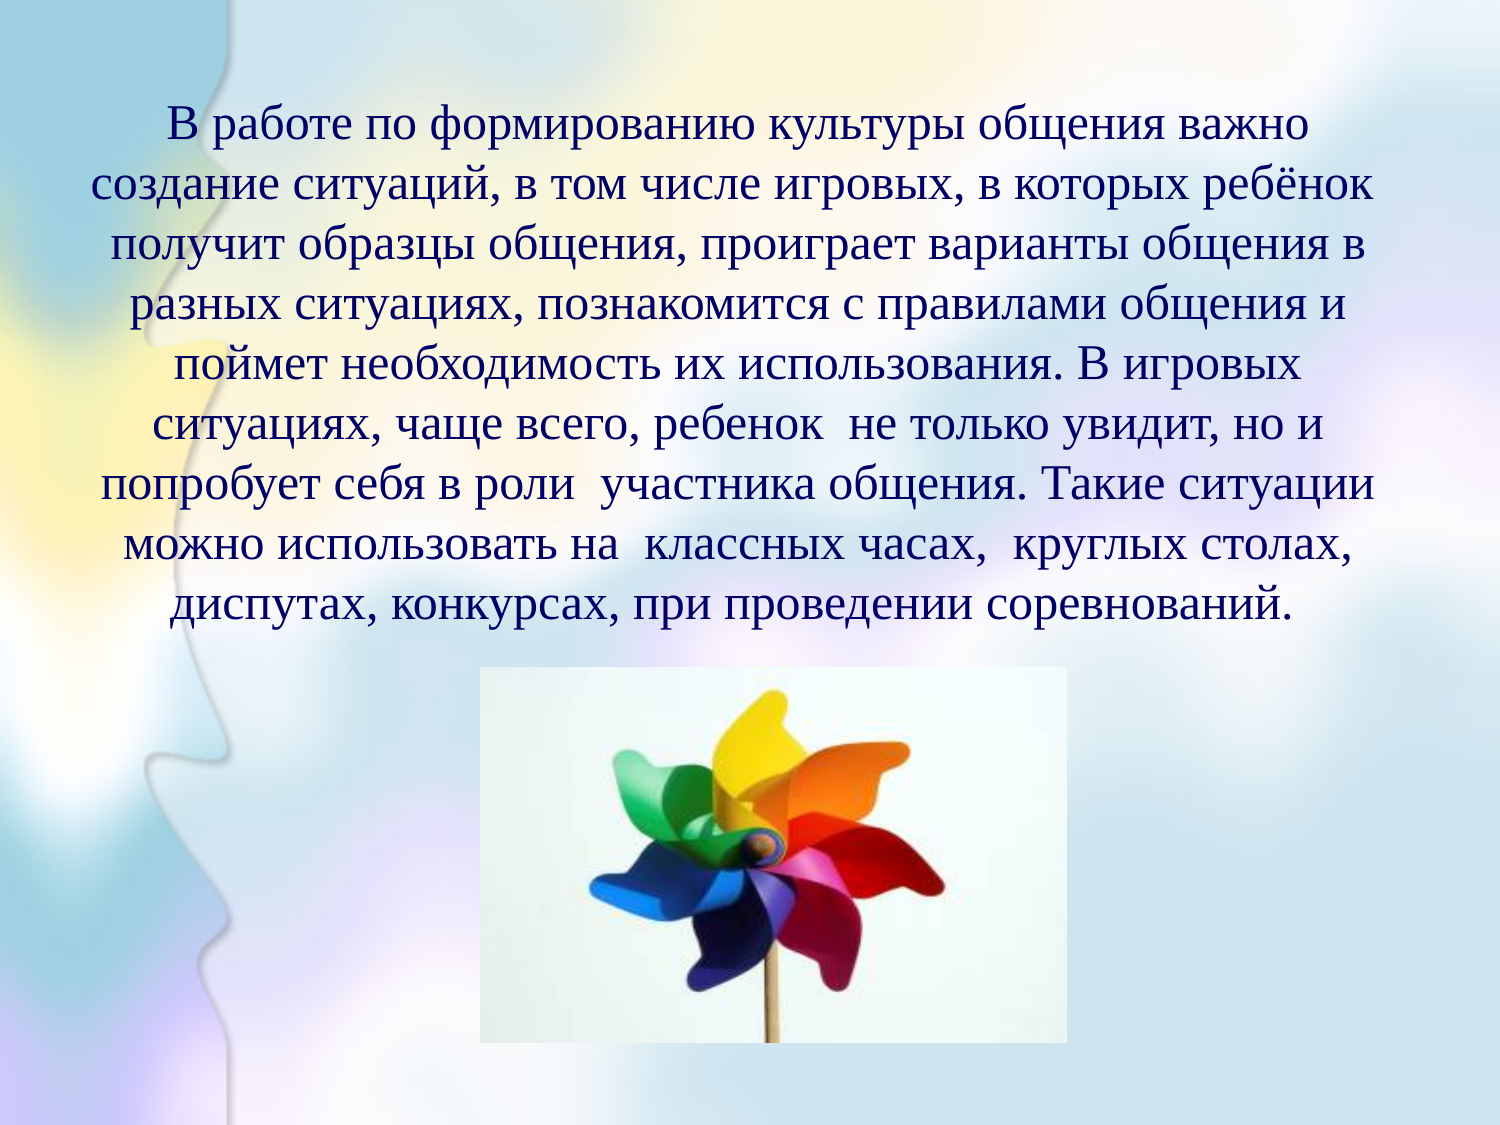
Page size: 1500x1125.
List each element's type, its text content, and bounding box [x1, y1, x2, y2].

picture [0, 0, 1500, 1125]
text_box В работе по формированию культуры общения важно создание ситуаций, в том числе игровых, в которых ребёнок получит образцы общения, проиграет варианты общения в разных ситуациях, познакомится с правилами общения и поймет необходимость их использования. В игровых ситуациях, чаще всего, ребенок не только увидит, но и попробует себя в роли участника общения. Такие ситуации можно использовать на классных часах, круглых столах, диспутах, конкурсах, при проведении соревнований. [58, 81, 1418, 637]
